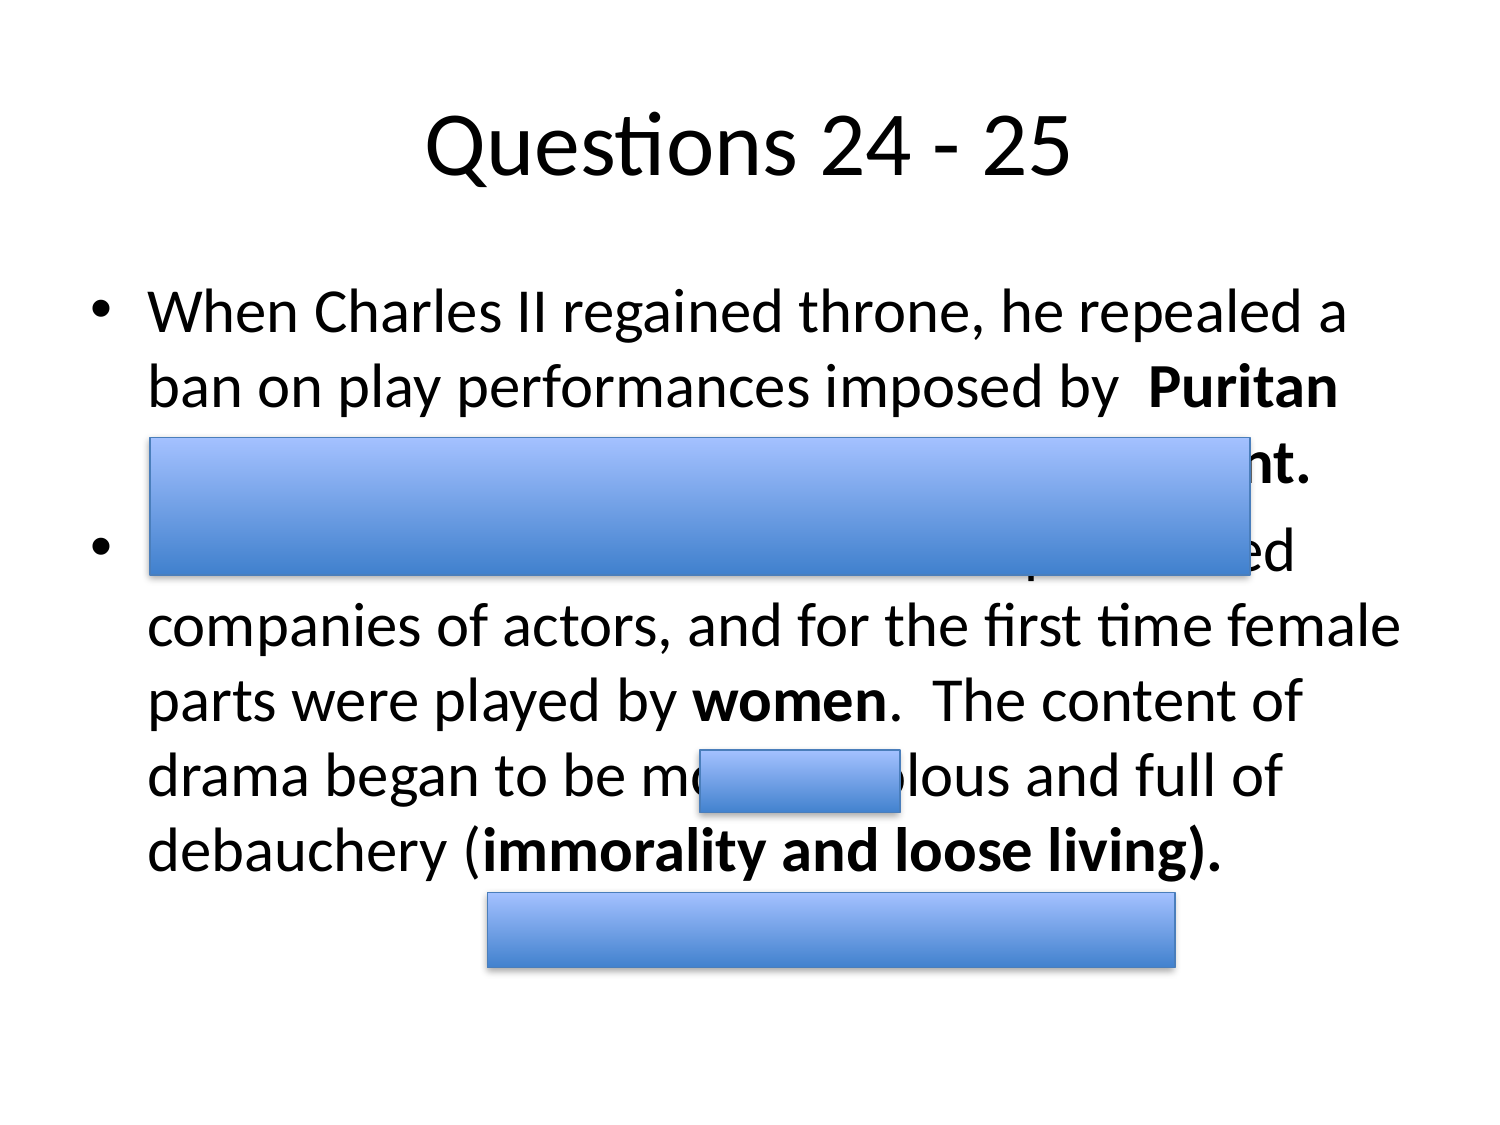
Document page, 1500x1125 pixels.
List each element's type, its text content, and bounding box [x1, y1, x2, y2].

text_box [487, 892, 1176, 968]
title Questions 24 - 25 [75, 45, 1425, 233]
text_box [149, 437, 1251, 576]
text_box [699, 749, 901, 813]
list When Charles II regained throne, he repealed a ban on play performances imposed by Puritan lawmakers in 1642. - Puritan led Parliament. Charles II and James II established patronized companies of actors, and for the first time female parts were played by women. The content of drama began to be more frivolous and full of debauchery (immorality and loose living). [75, 262, 1425, 1005]
